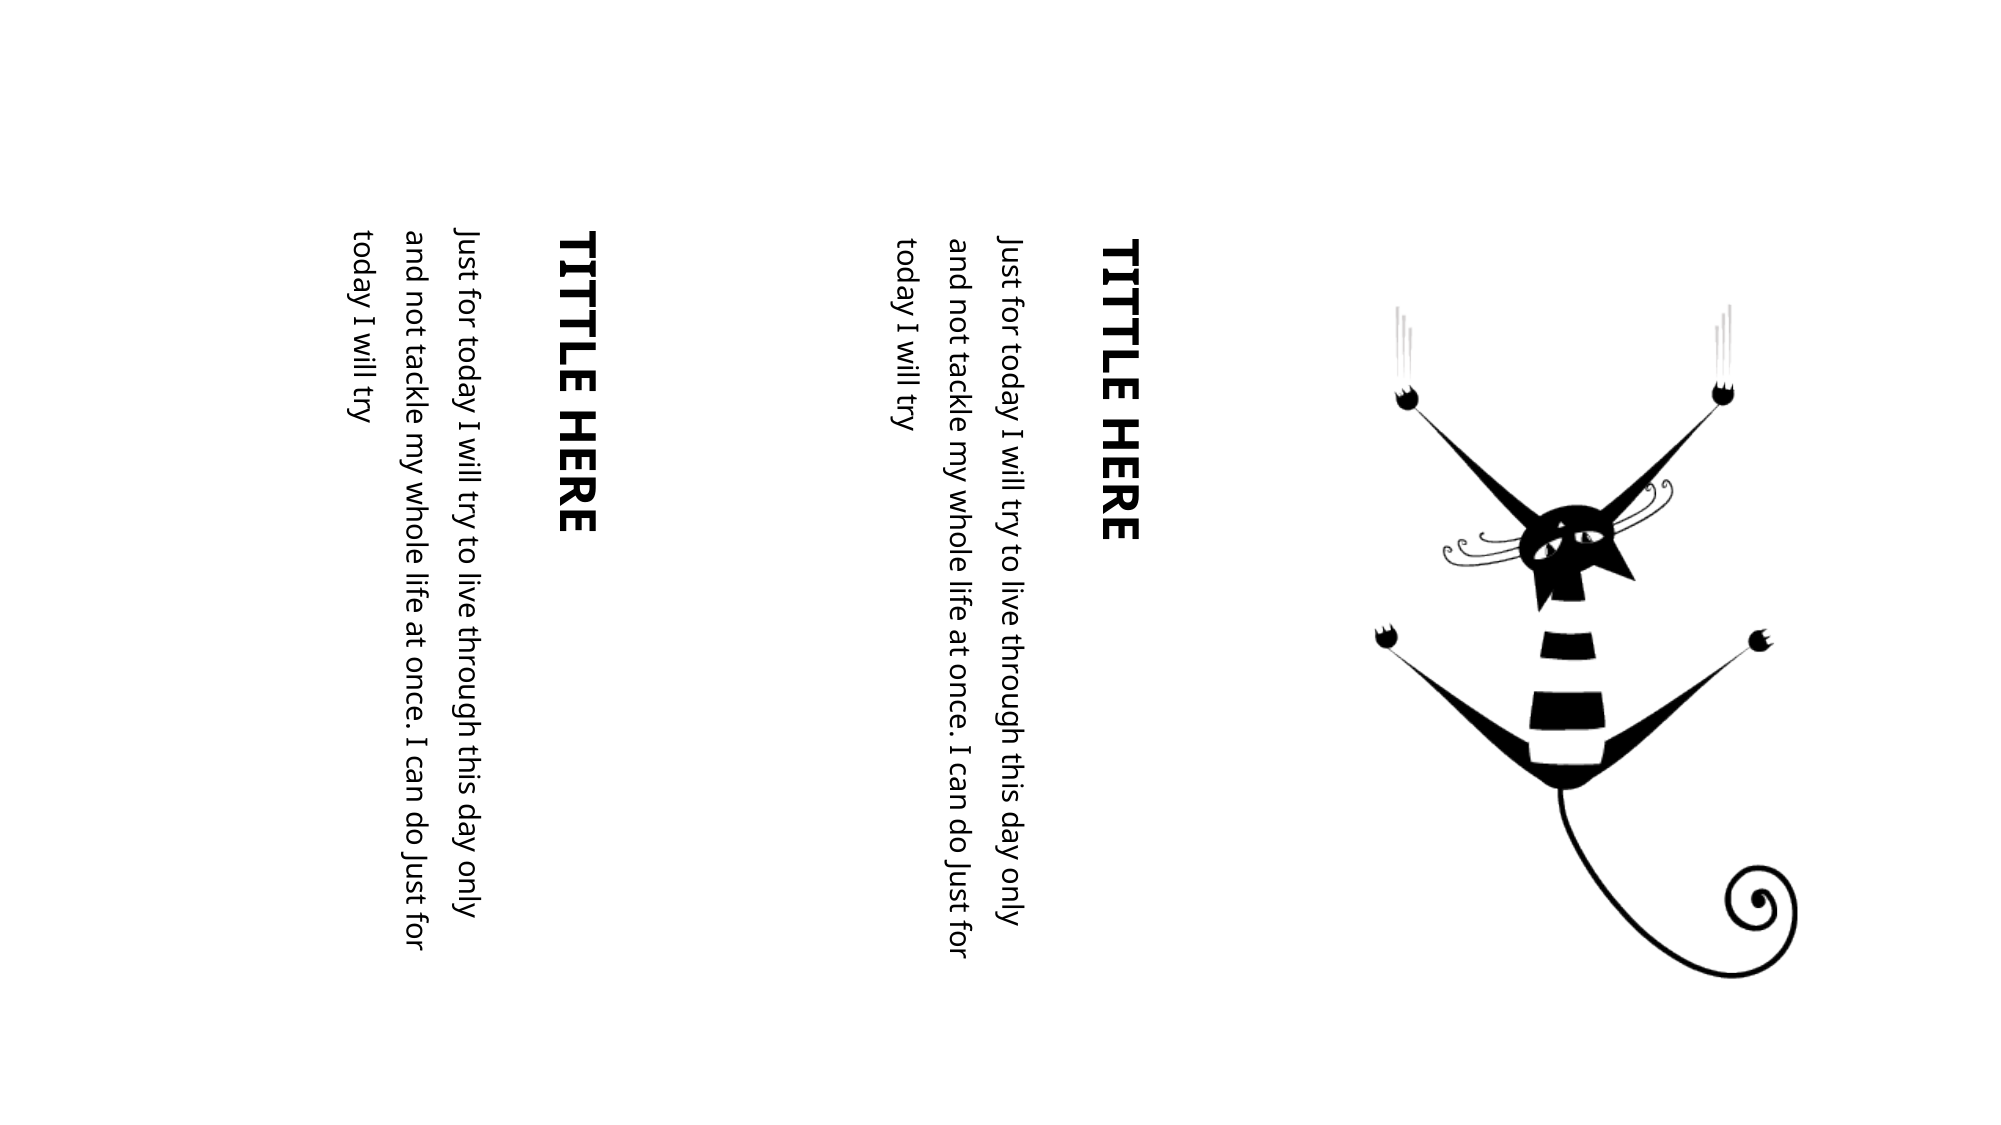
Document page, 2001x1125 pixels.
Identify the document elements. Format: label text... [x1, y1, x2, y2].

picture [1251, 242, 1874, 1045]
text_box TITTLE HERE [526, 216, 618, 690]
text_box TITTLE HERE [1069, 223, 1161, 698]
text_box Just for today I will try to live through this day only and not tackle my whole life at once. I can do Just for today I will try [270, 216, 514, 969]
text_box Just for today I will try to live through this day only and not tackle my whole life at once. I can do Just for today I will try [814, 223, 1057, 977]
